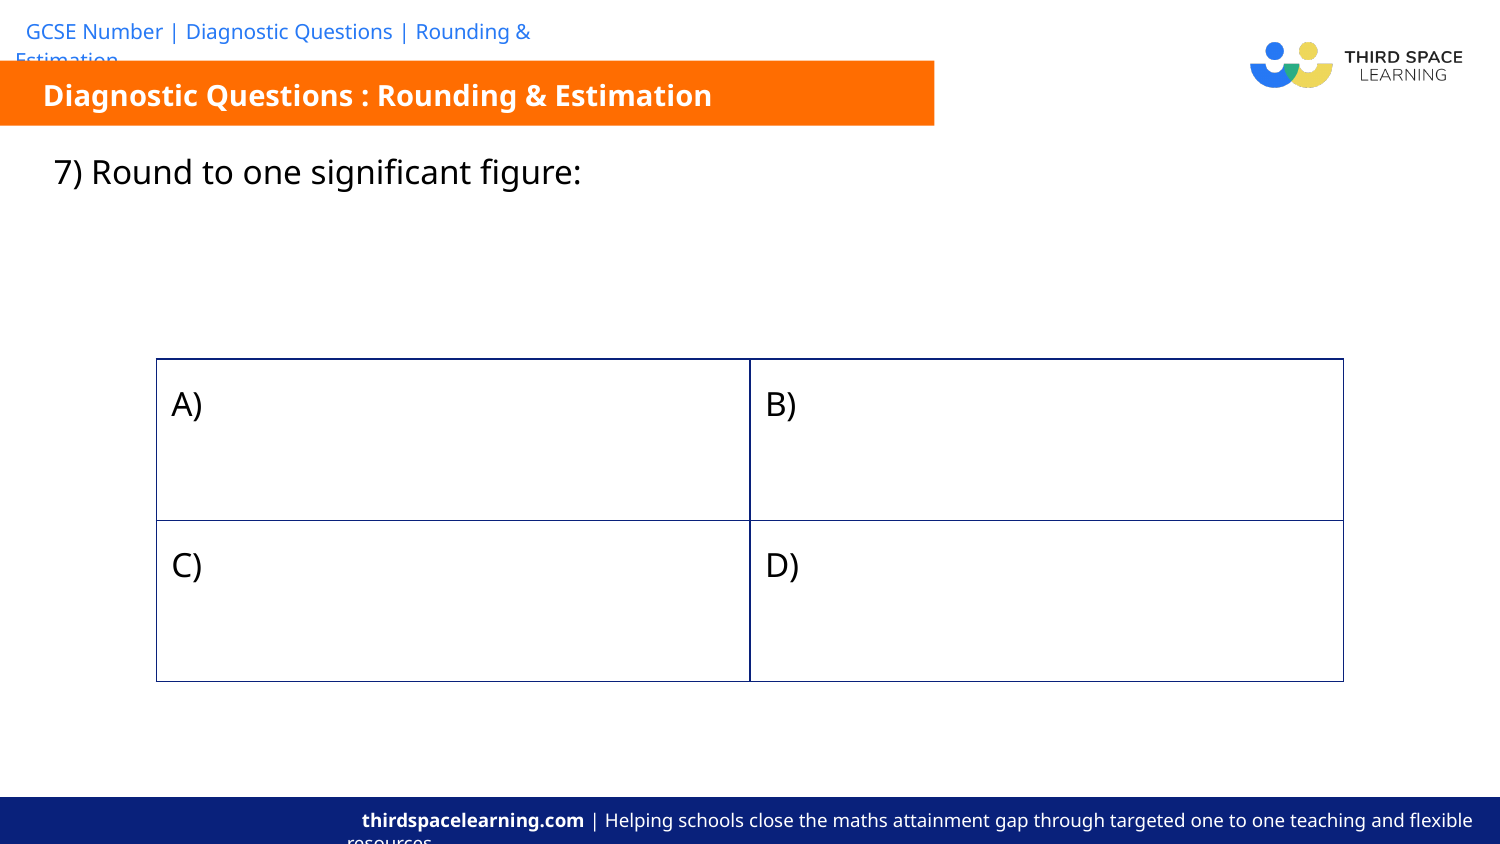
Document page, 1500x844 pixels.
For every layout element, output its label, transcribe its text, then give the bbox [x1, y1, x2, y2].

text_box Diagnostic Questions : Rounding & Estimation [27, 61, 847, 127]
picture [1250, 33, 1465, 99]
